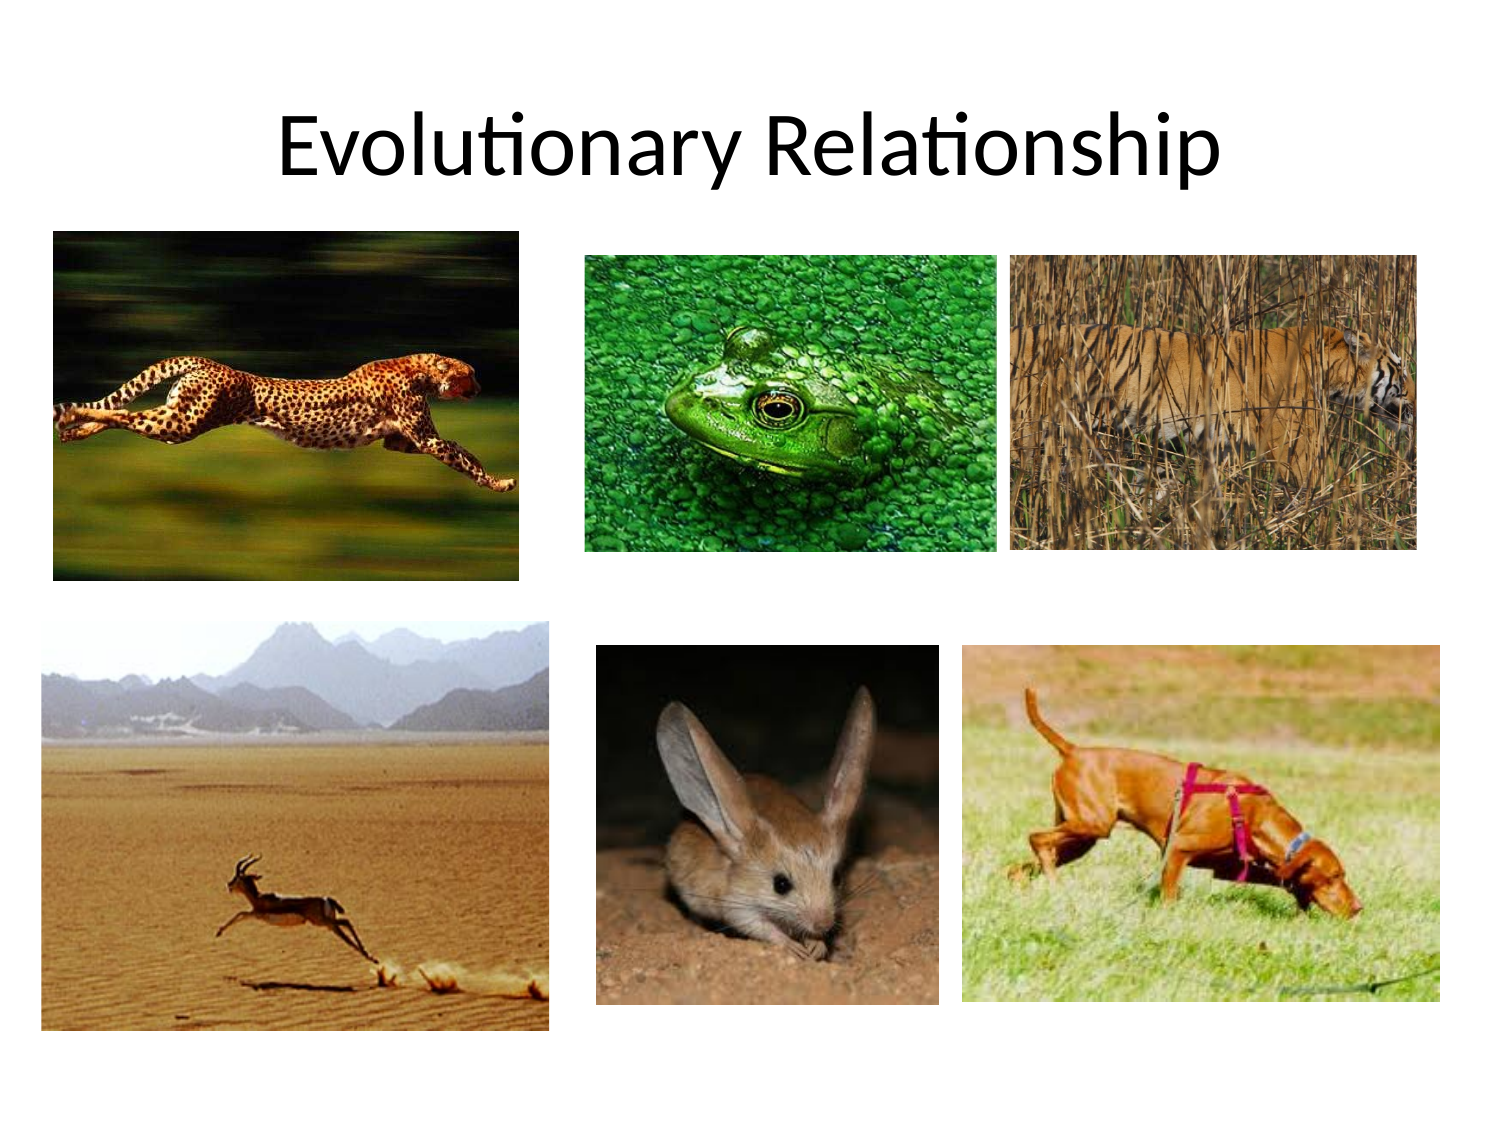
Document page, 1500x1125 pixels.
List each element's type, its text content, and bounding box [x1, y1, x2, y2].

picture [41, 621, 550, 1031]
picture [1009, 255, 1417, 550]
picture [584, 255, 998, 552]
picture [596, 644, 939, 1005]
title Evolutionary Relationship [75, 45, 1425, 233]
picture [52, 231, 520, 582]
picture [962, 644, 1441, 1002]
